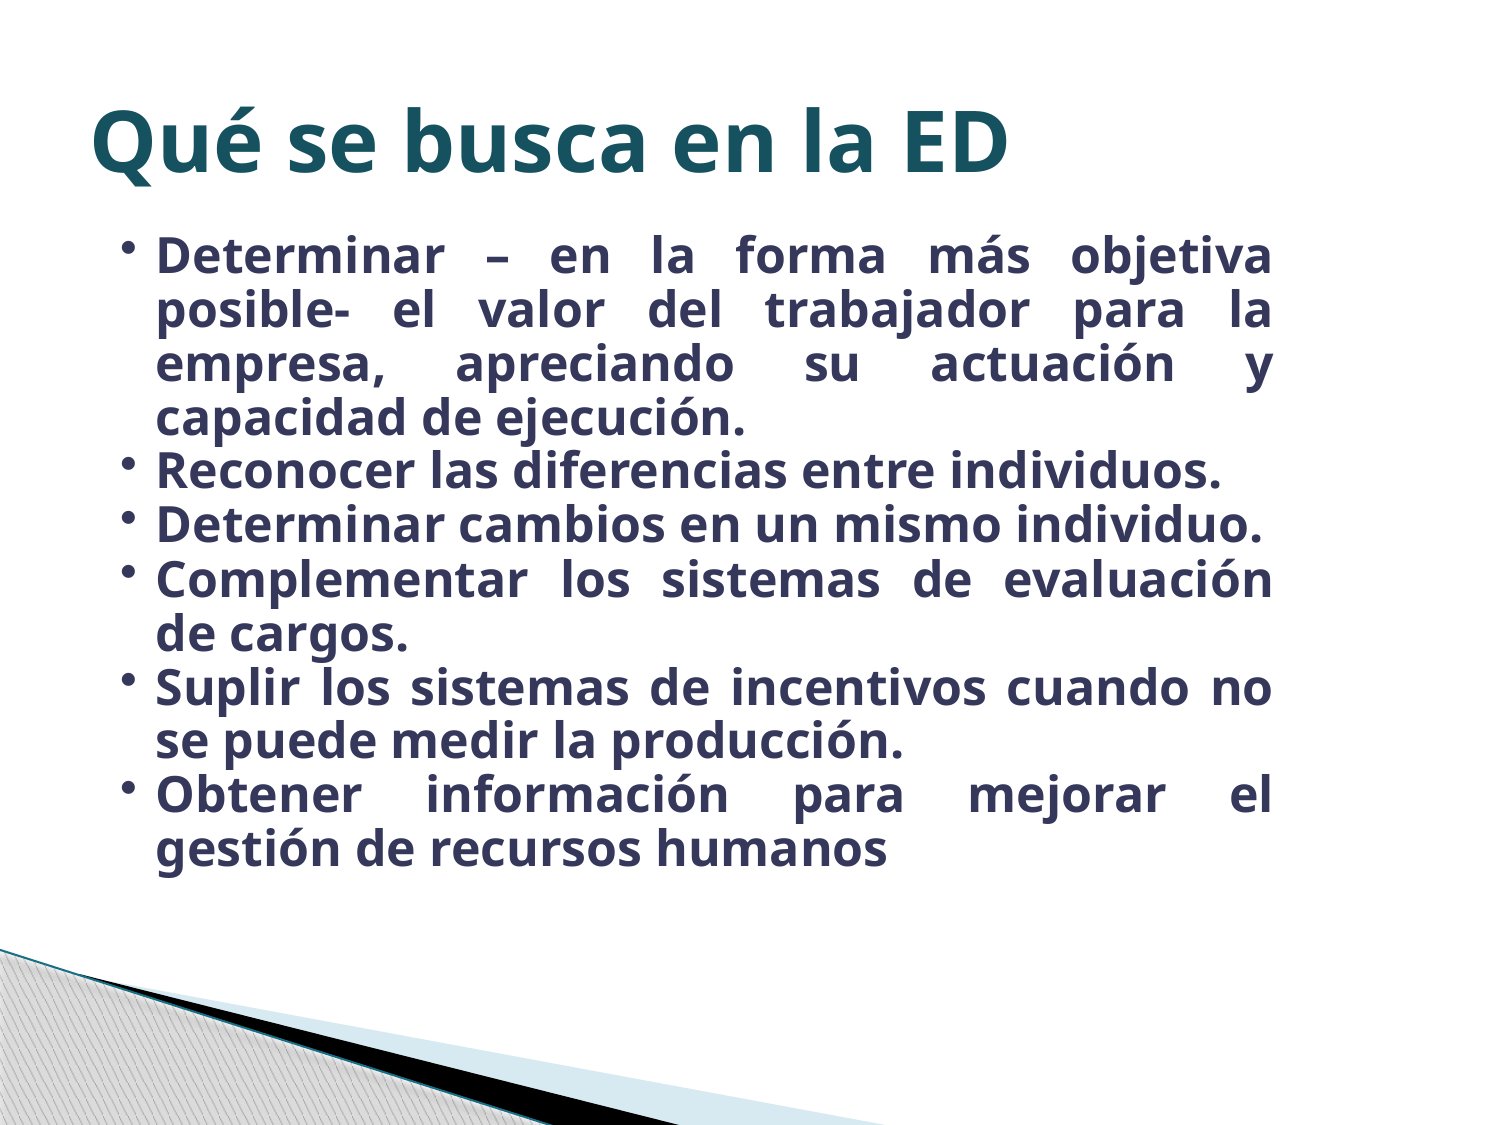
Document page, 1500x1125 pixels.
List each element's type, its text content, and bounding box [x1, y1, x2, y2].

title Qué se busca en la ED [75, 45, 1425, 233]
text_box Determinar – en la forma más objetiva posible- el valor del trabajador para la empresa, apreciando su actuación y capacidad de ejecución. Reconocer las diferencias entre individuos. Determinar cambios en un mismo individuo. Complementar los sistemas de evaluación de cargos. Suplir los sistemas de incentivos cuando no se puede medir la producción. Obtener información para mejorar el gestión de recursos humanos [105, 222, 1289, 886]
